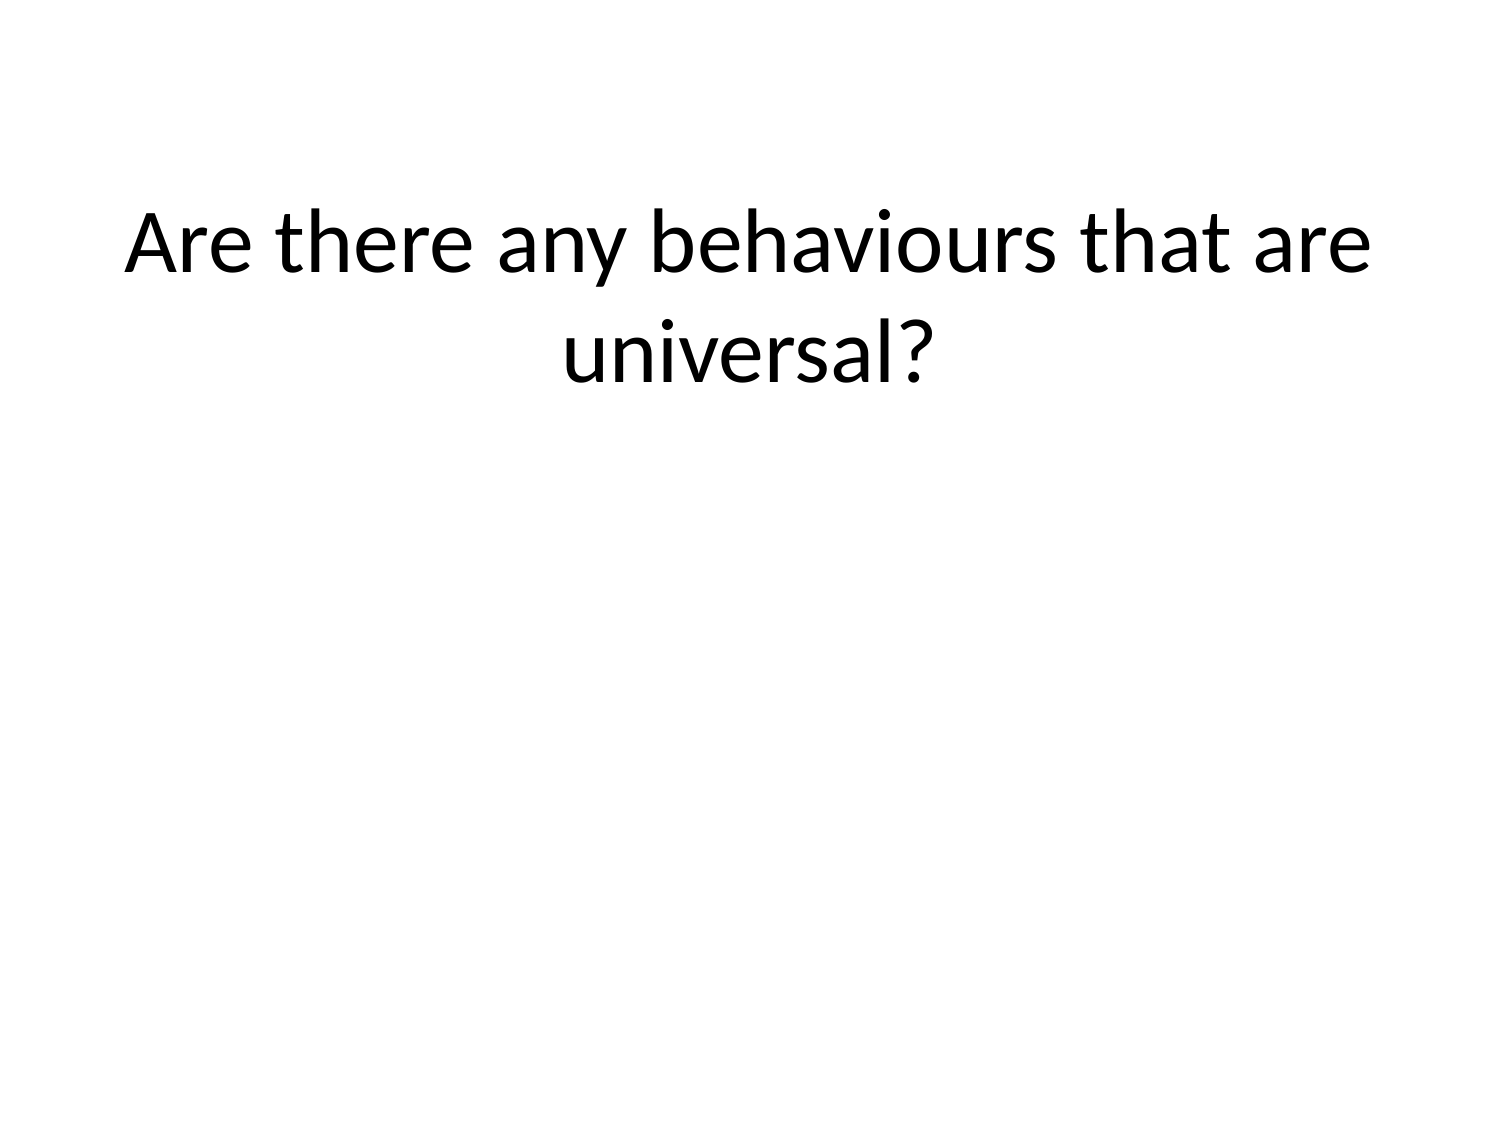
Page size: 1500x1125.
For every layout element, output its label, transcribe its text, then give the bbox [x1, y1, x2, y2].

title Are there any behaviours that are universal? [75, 45, 1425, 537]
